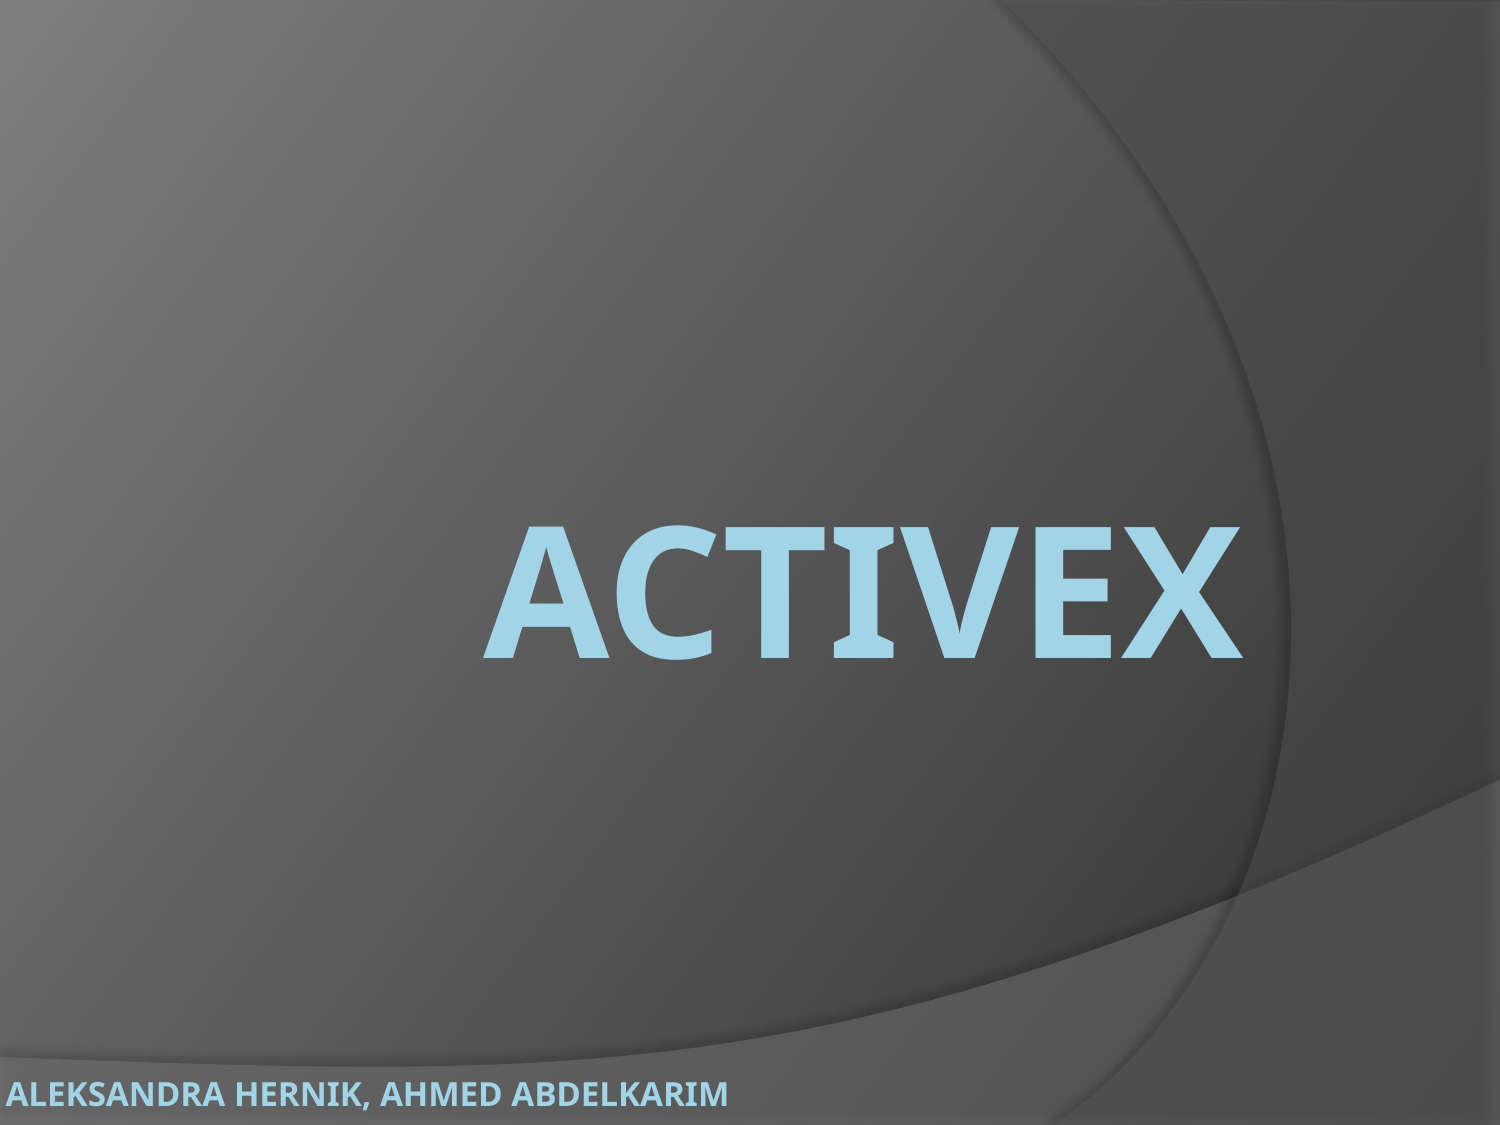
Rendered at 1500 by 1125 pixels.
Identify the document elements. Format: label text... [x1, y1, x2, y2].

text_box Aleksandra Hernik, Ahmed Abdelkarim [0, 1065, 1109, 1125]
title ActiveX [336, 468, 1252, 731]
